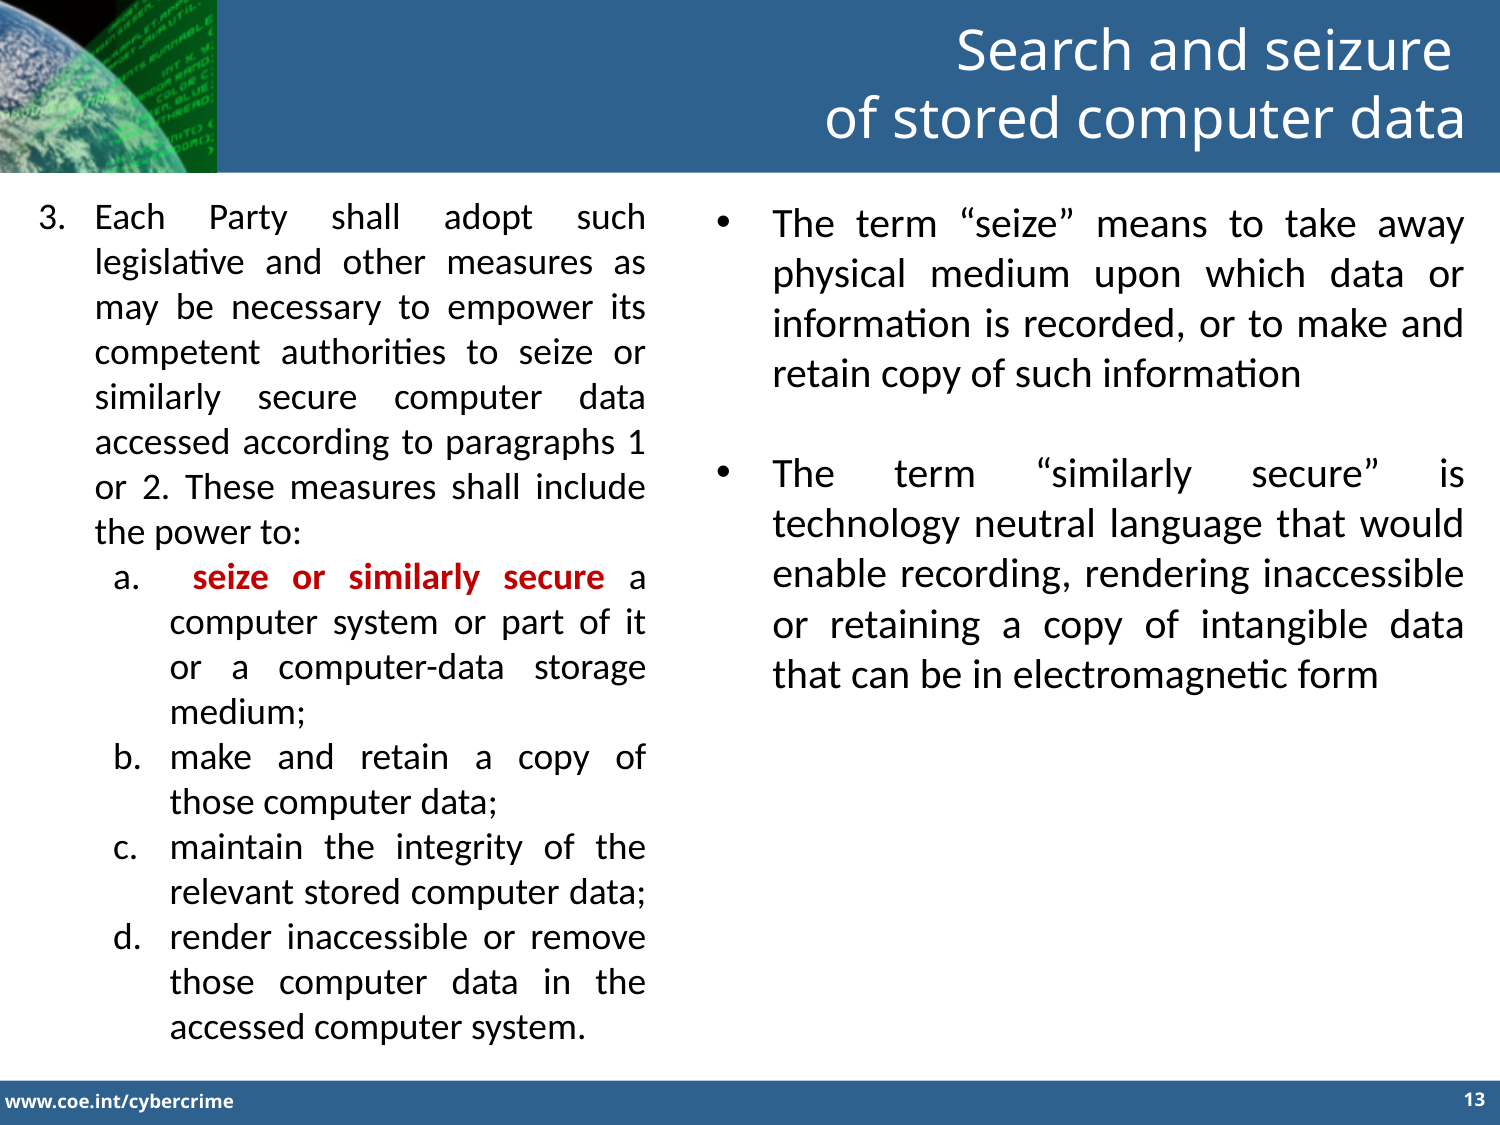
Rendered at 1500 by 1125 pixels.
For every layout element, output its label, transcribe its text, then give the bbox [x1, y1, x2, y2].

text_box The term “seize” means to take away physical medium upon which data or information is recorded, or to make and retain copy of such information The term “similarly secure” is technology neutral language that would enable recording, rendering inaccessible or retaining a copy of intangible data that can be in electromagnetic form [701, 188, 1480, 704]
text_box Each Party shall adopt such legislative and other measures as may be necessary to empower its competent authorities to seize or similarly secure computer data accessed according to paragraphs 1 or 2. These measures shall include the power to: seize or similarly secure a computer system or part of it or a computer-data storage medium; make and retain a copy of those computer data; maintain the integrity of the relevant stored computer data; render inaccessible or remove those computer data in the accessed computer system. [23, 184, 662, 1055]
picture [0, 0, 217, 173]
text_box Search and seizure of stored computer data [230, 7, 1483, 157]
